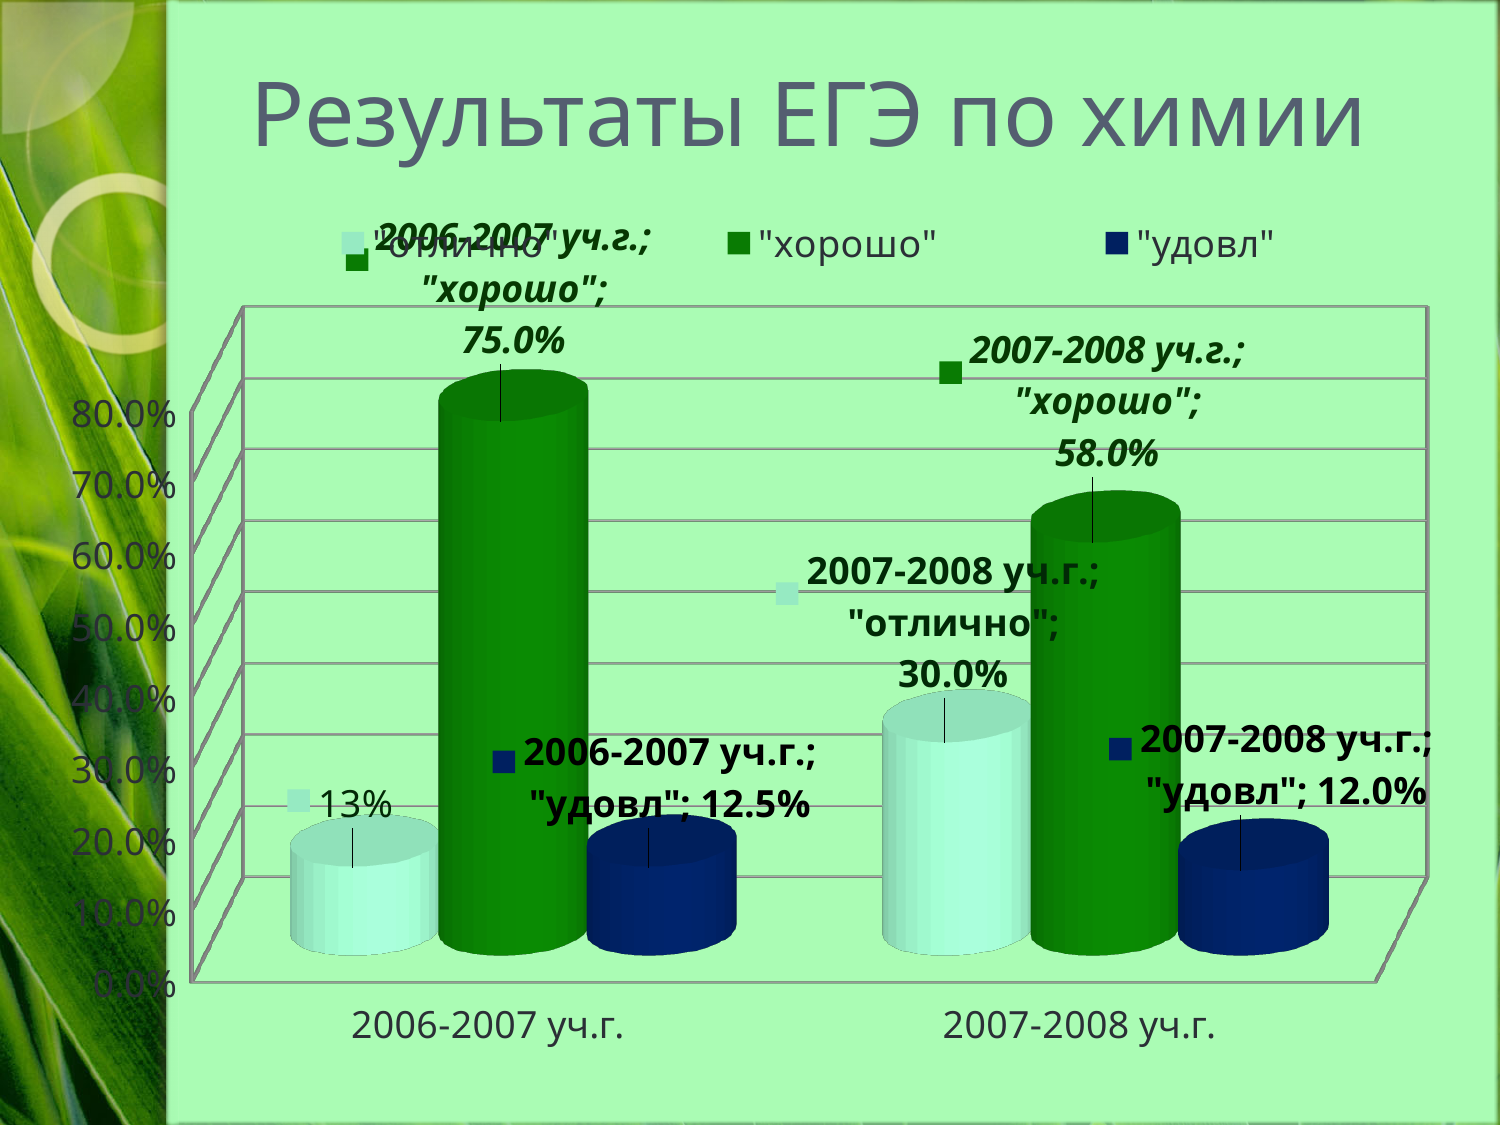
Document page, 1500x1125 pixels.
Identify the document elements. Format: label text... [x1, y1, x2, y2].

title Результаты ЕГЭ по химии [235, 45, 1466, 176]
chart [48, 189, 1464, 1089]
picture [0, 0, 166, 1125]
picture [32, 12, 161, 206]
